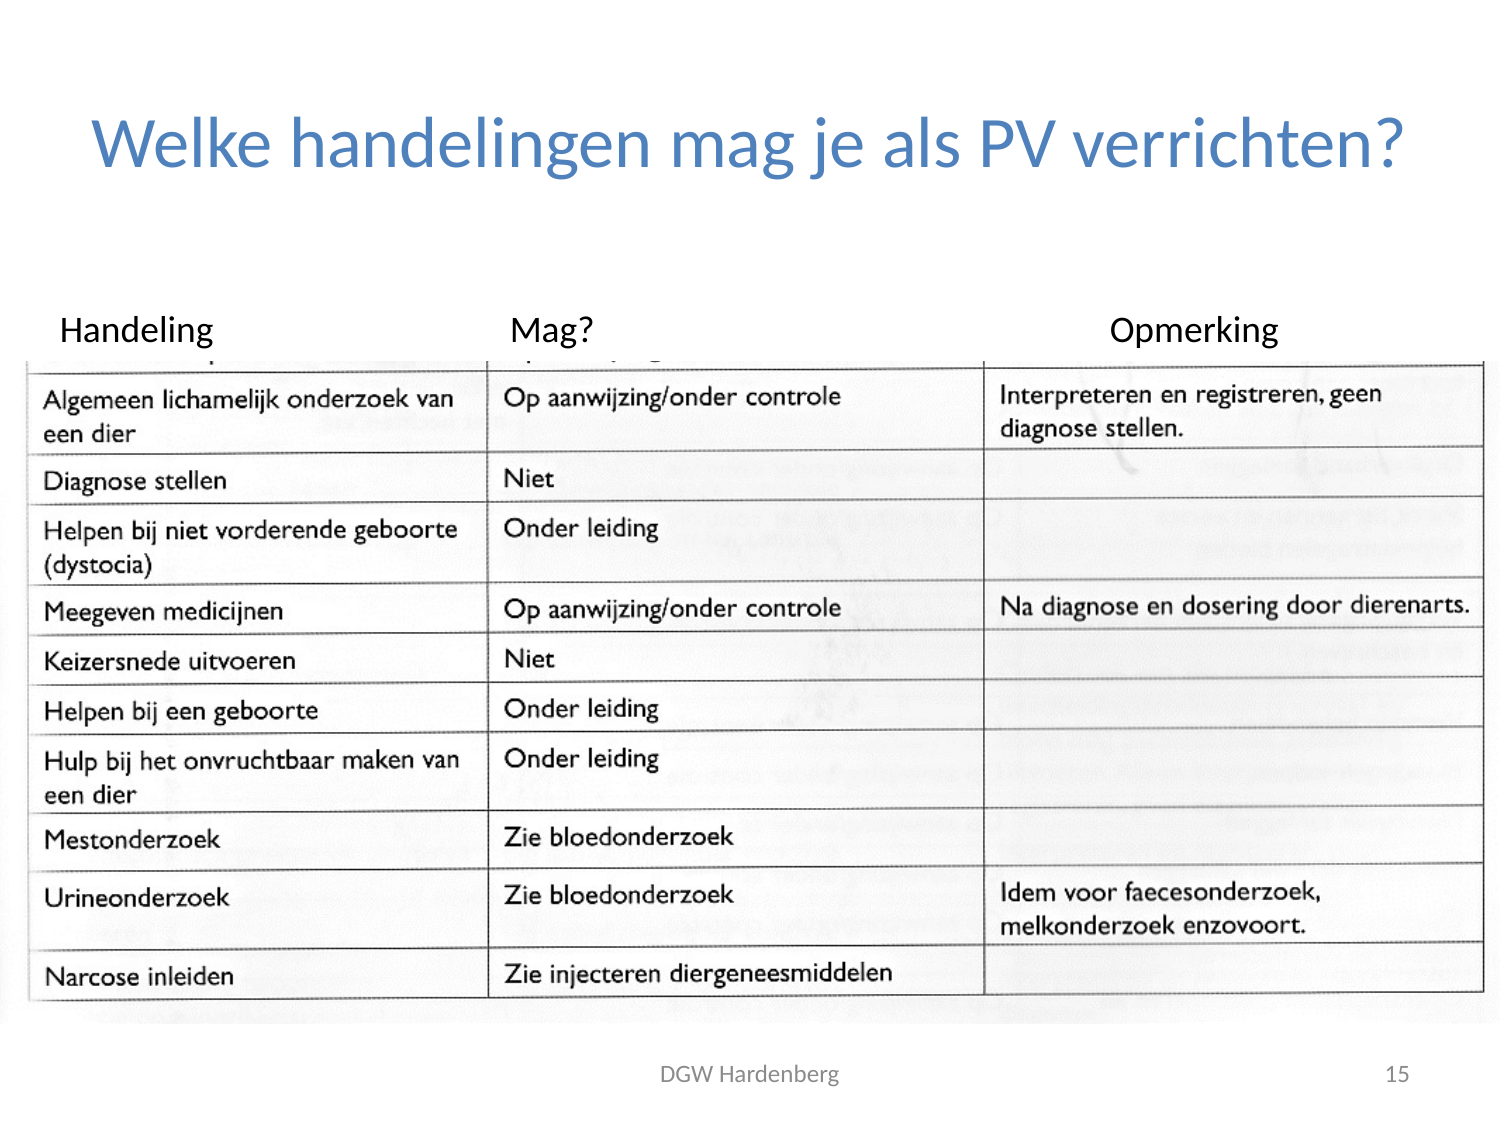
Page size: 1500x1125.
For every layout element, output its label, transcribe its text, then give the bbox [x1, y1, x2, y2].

title Welke handelingen mag je als PV verrichten? [75, 45, 1425, 233]
footer DGW Hardenberg [512, 1042, 988, 1103]
text_box Handeling Mag? Opmerking [45, 297, 1295, 358]
slide_number 15 [1074, 1042, 1425, 1103]
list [0, 361, 1500, 1024]
